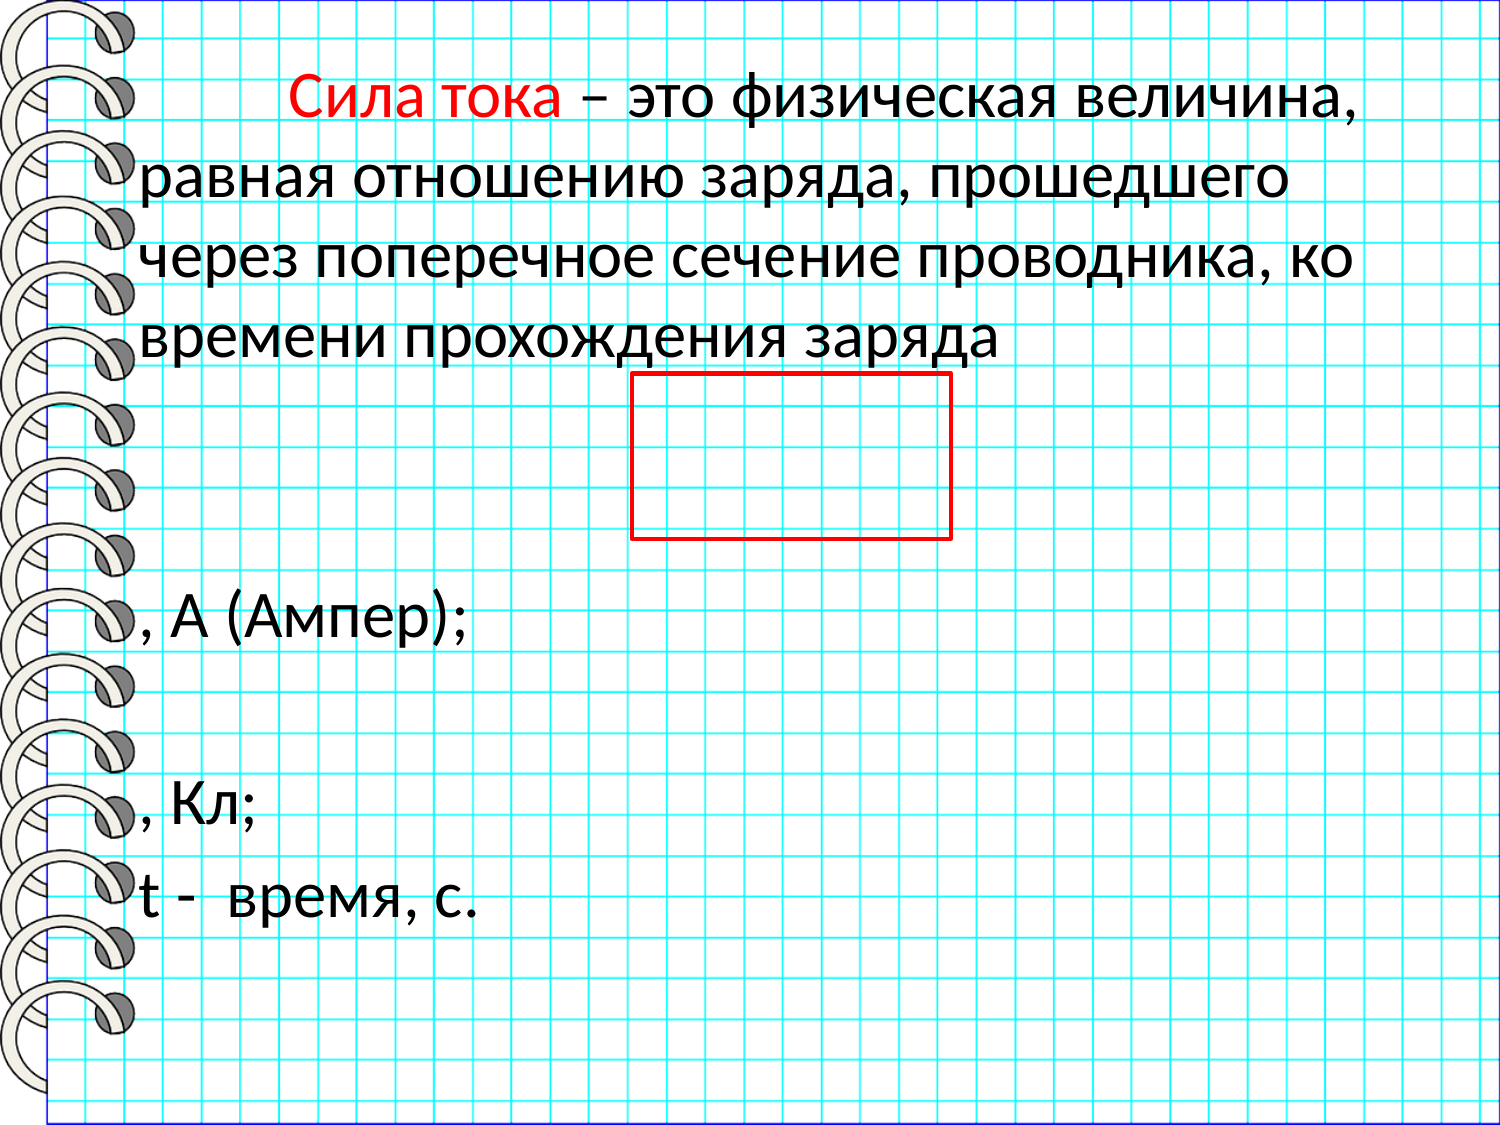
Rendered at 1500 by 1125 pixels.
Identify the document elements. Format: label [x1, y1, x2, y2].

text_box [630, 371, 953, 541]
picture [0, 0, 1500, 1125]
